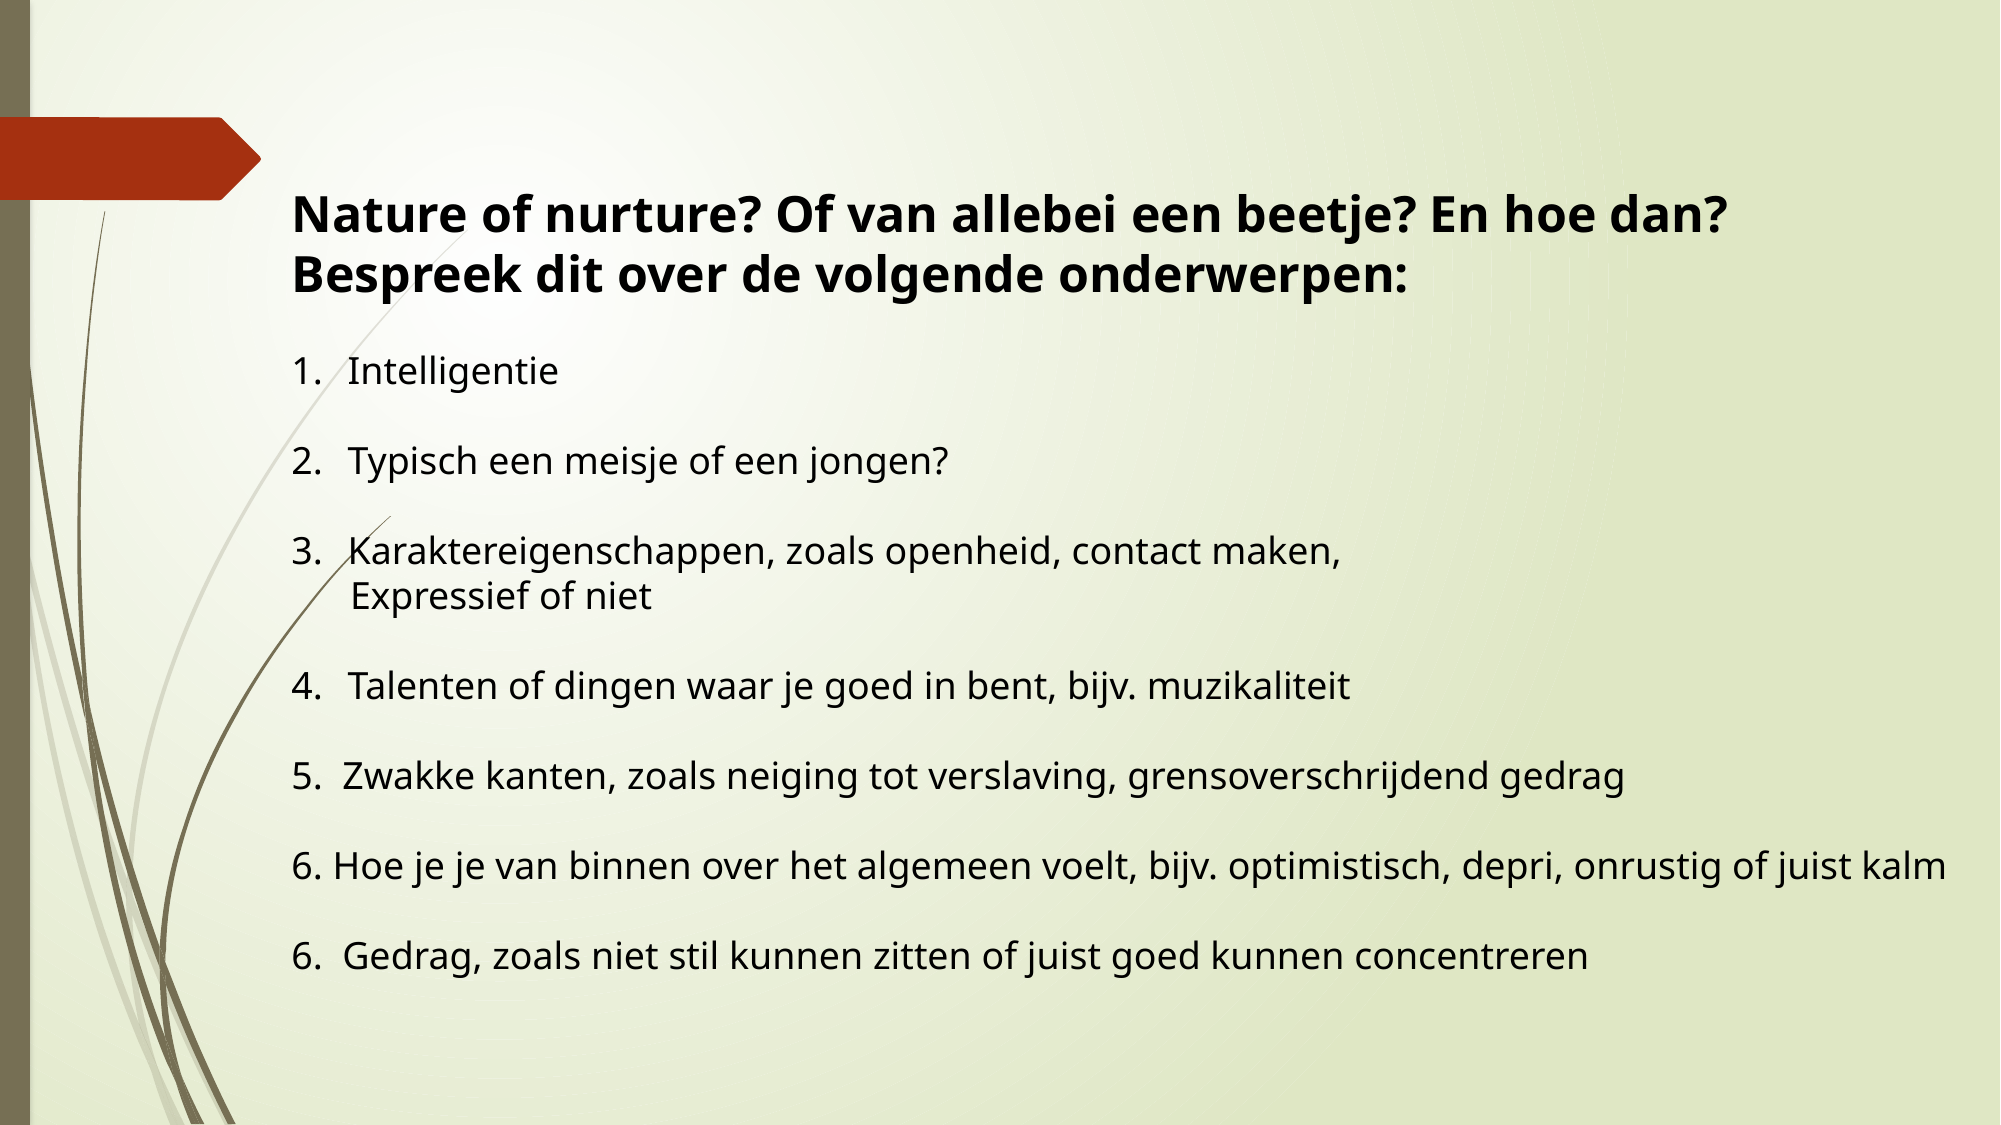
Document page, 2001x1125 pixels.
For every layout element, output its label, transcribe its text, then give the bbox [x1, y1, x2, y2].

text_box Nature of nurture? Of van allebei een beetje? En hoe dan? Bespreek dit over de volgende onderwerpen: Intelligentie Typisch een meisje of een jongen? Karaktereigenschappen, zoals openheid, contact maken, Expressief of niet Talenten of dingen waar je goed in bent, bijv. muzikaliteit 5. Zwakke kanten, zoals neiging tot verslaving, grensoverschrijdend gedrag 6. Hoe je je van binnen over het algemeen voelt, bijv. optimistisch, depri, onrustig of juist kalm 6. Gedrag, zoals niet stil kunnen zitten of juist goed kunnen concentreren [276, 174, 1964, 1030]
